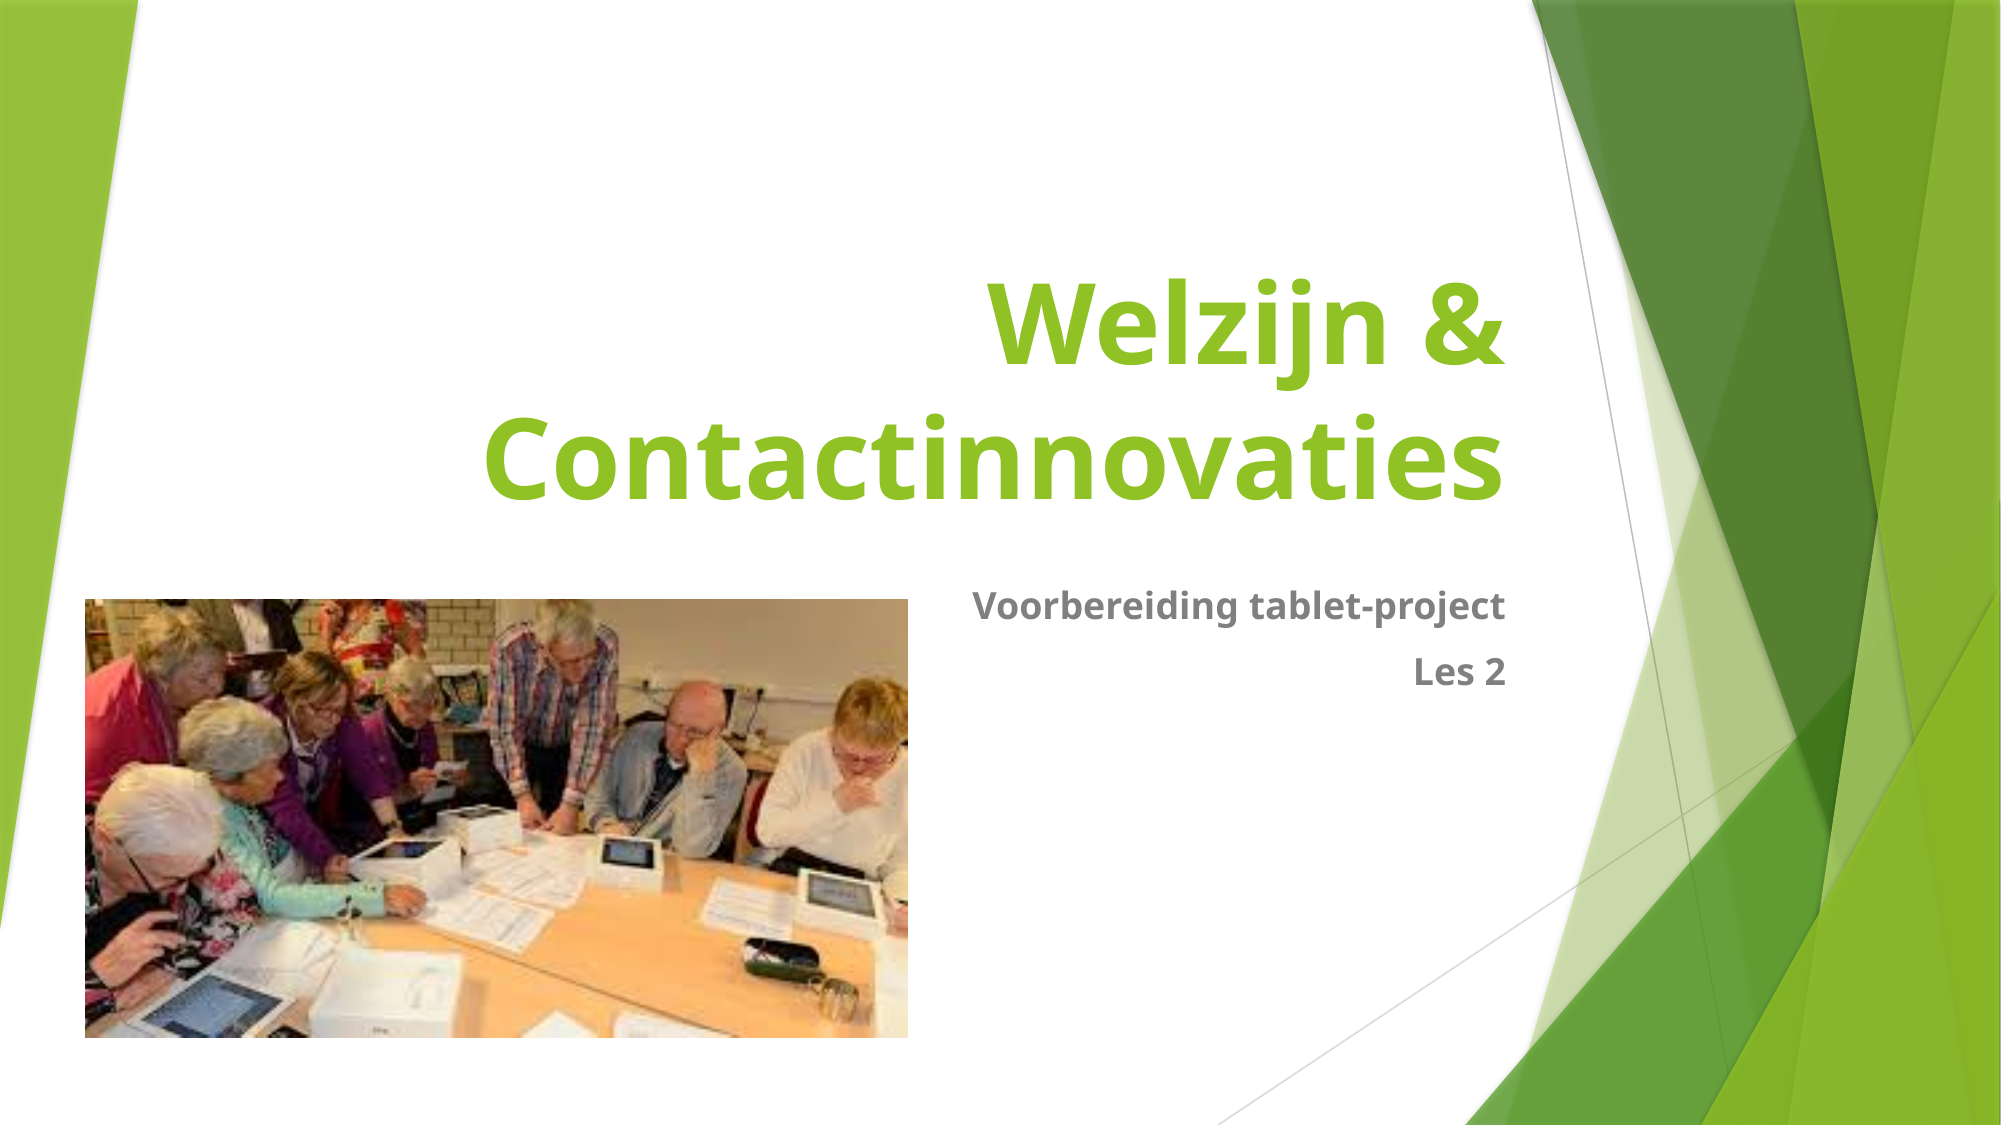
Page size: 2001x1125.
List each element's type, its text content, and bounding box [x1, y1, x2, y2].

title Welzijn & Contactinnovaties [247, 394, 1522, 574]
subtitle Voorbereiding tablet-project Les 2 [247, 574, 1522, 755]
picture [85, 598, 909, 1038]
